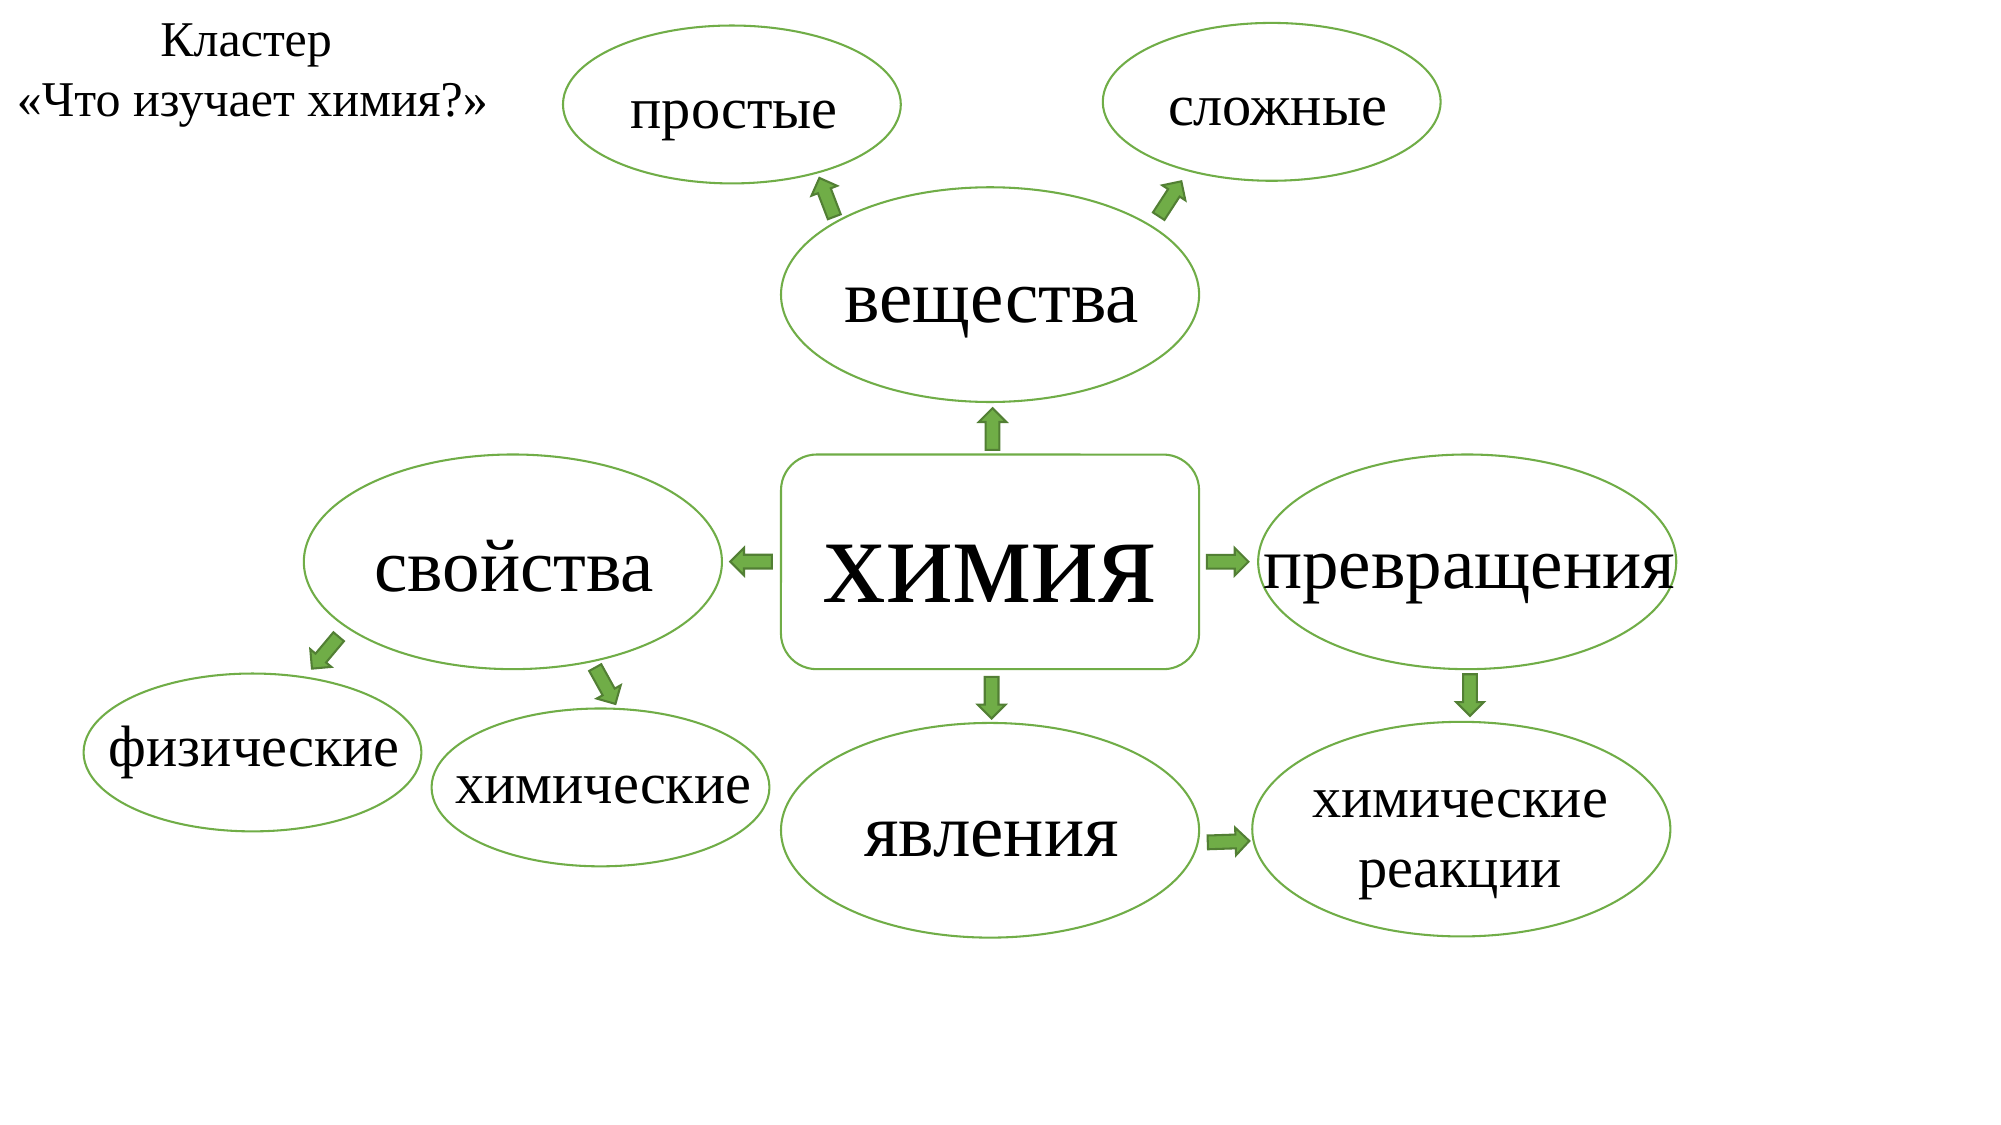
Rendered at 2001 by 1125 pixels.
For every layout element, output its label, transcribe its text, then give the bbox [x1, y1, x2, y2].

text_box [1252, 721, 1671, 937]
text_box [83, 673, 422, 832]
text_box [1102, 22, 1444, 181]
text_box [1159, 181, 1184, 187]
text_box Кластер «Что изучает химия?» [0, 0, 506, 134]
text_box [562, 25, 901, 184]
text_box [431, 708, 770, 867]
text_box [303, 187, 1697, 938]
